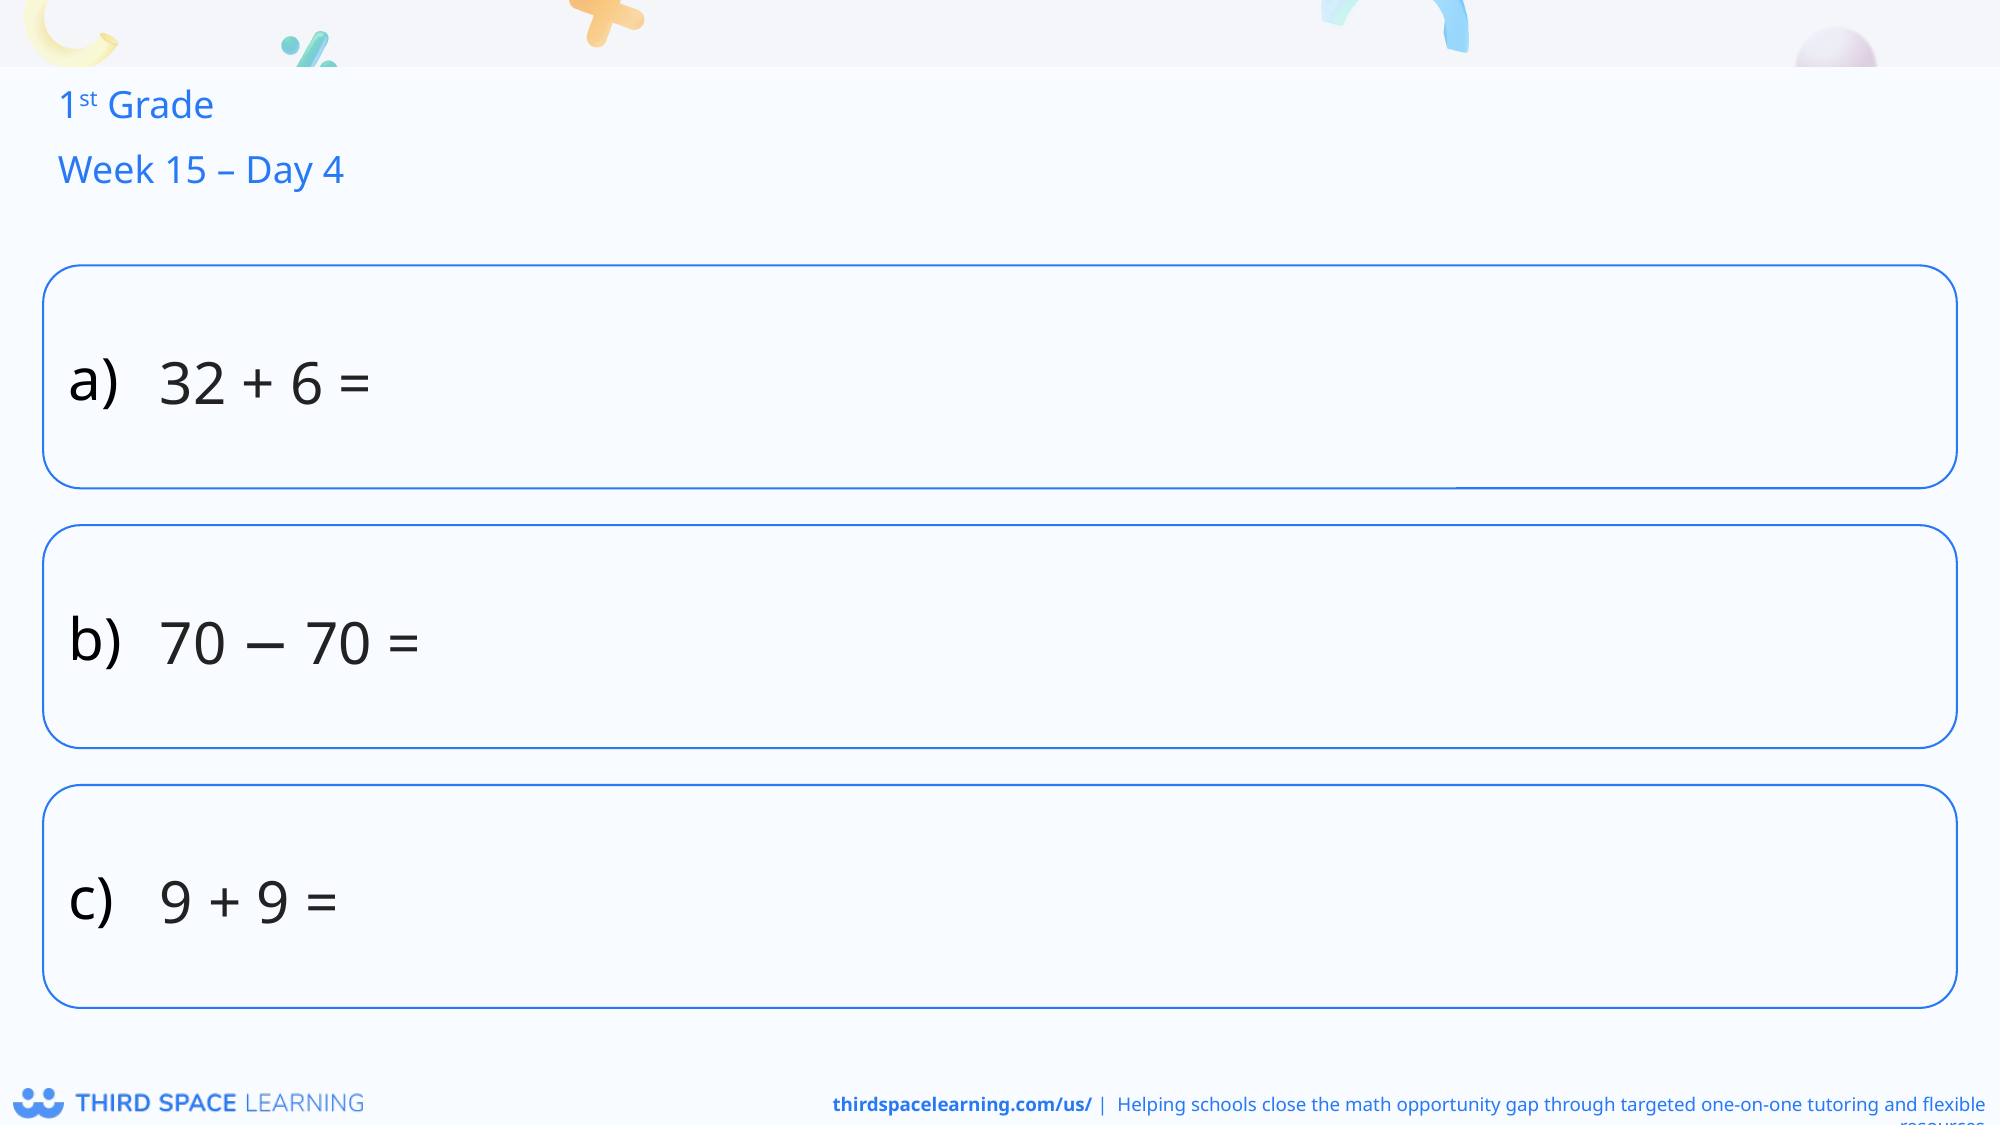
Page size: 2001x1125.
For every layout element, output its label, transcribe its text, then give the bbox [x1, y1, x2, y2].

list 70 − 70 = [144, 548, 1922, 734]
list 9 + 9 = [144, 807, 1922, 994]
list 32 + 6 = [144, 288, 1922, 474]
text_box 1st Grade Week 15 – Day 4 [43, 73, 509, 212]
picture [13, 1088, 365, 1119]
picture [0, 0, 2000, 67]
